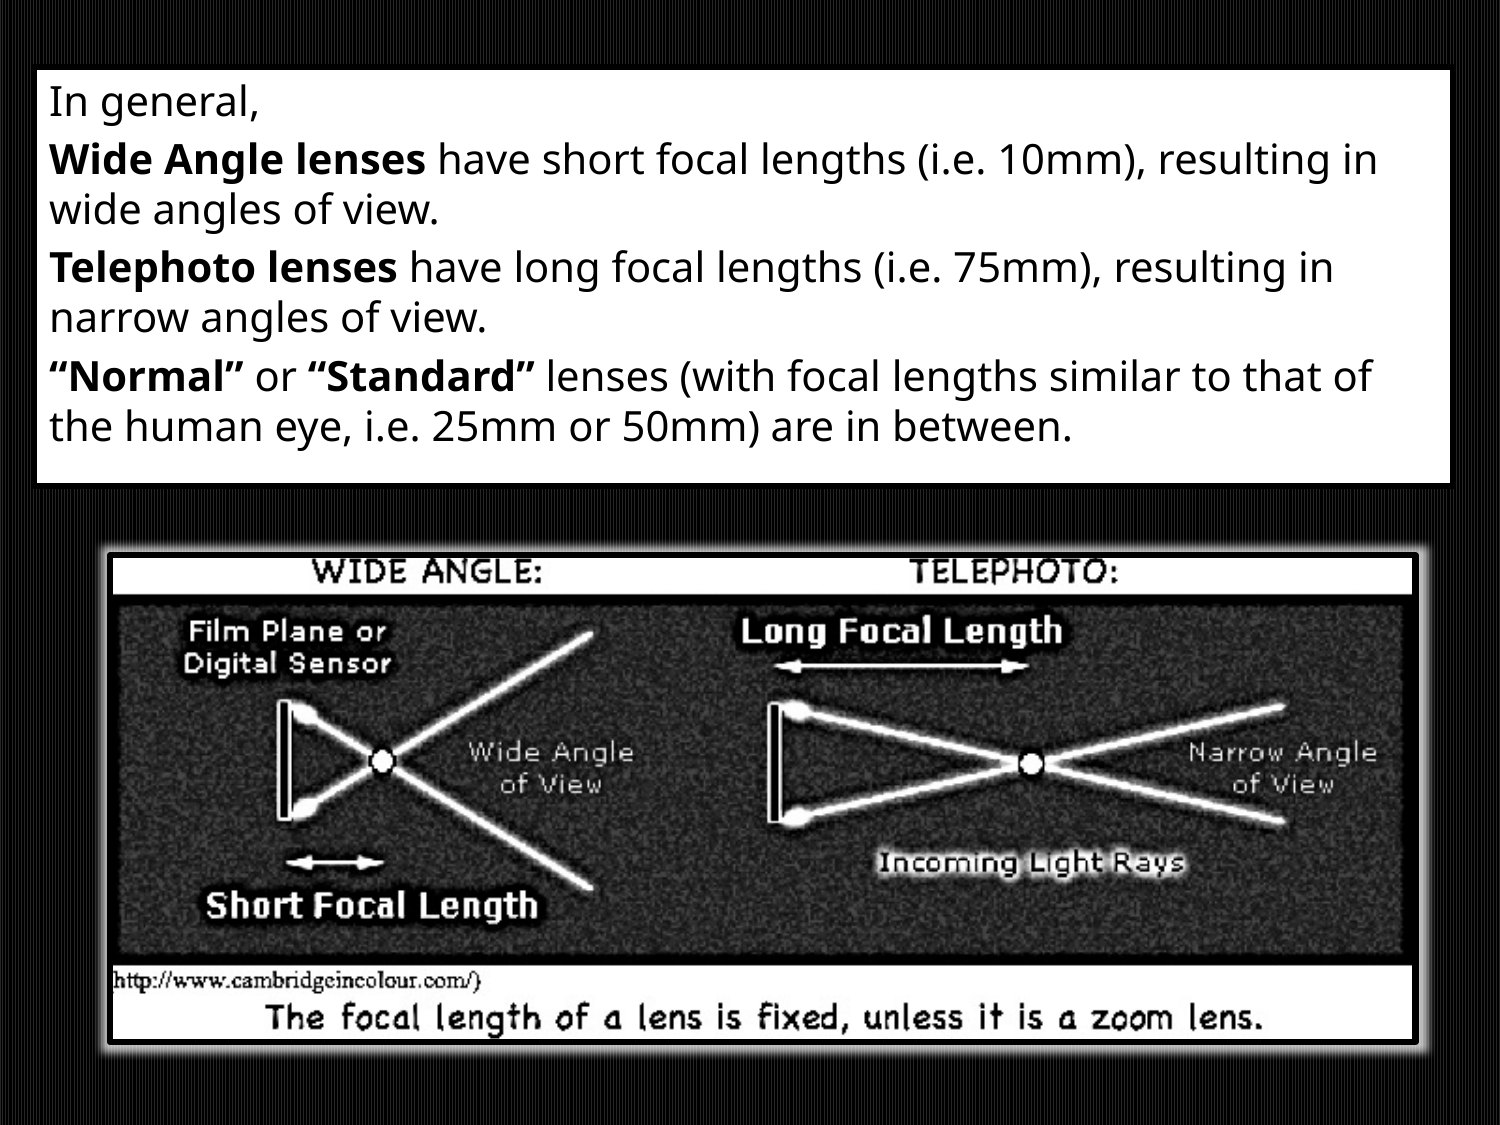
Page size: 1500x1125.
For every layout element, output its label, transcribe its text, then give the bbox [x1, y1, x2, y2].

list In general, Wide Angle lenses have short focal lengths (i.e. 10mm), resulting in wide angles of view. Telephoto lenses have long focal lengths (i.e. 75mm), resulting in narrow angles of view. “Normal” or “Standard” lenses (with focal lengths similar to that of the human eye, i.e. 25mm or 50mm) are in between. [34, 66, 1453, 487]
picture [112, 558, 1413, 1040]
